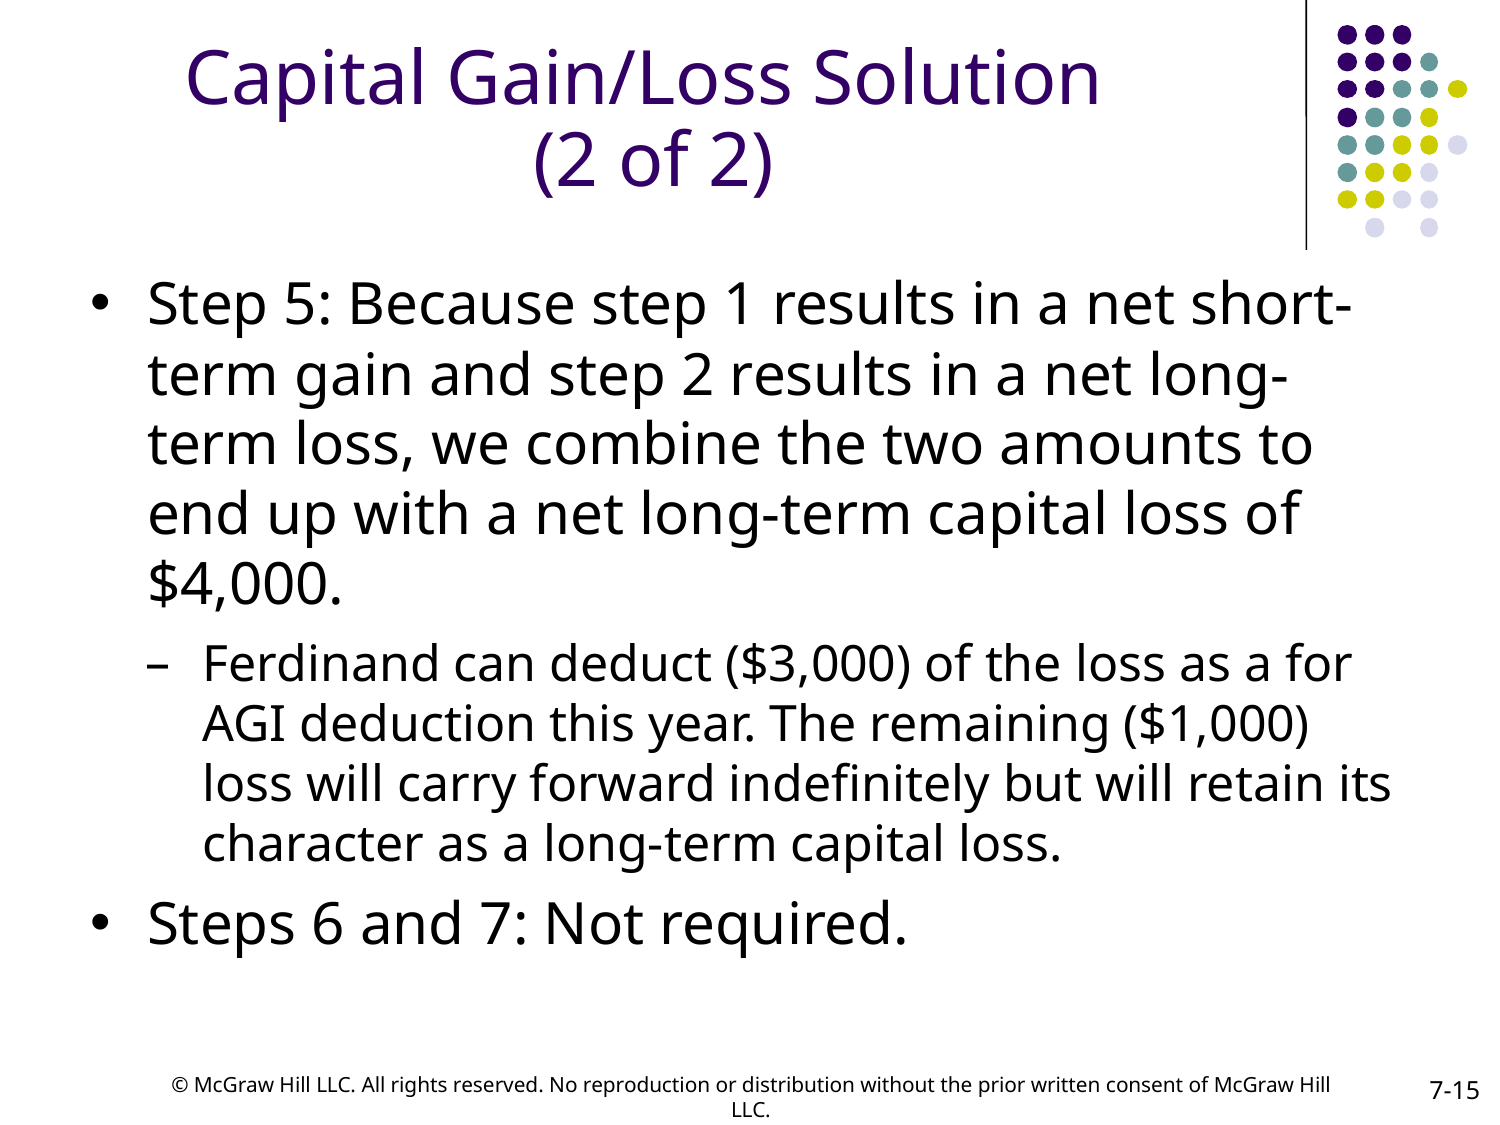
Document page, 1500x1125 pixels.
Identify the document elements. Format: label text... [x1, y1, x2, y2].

title Capital Gain/Loss Solution (2 of 2) [32, 8, 1275, 234]
slide_number 7-15 [1345, 1061, 1496, 1122]
list Step 5: Because step 1 results in a net short-term gain and step 2 results in a net long-term loss, we combine the two amounts to end up with a net long-term capital loss of $4,000. Ferdinand can deduct ($3,000) of the loss as a for AGI deduction this year. The remaining ($1,000) loss will carry forward indefinitely but will retain its character as a long-term capital loss. Steps 6 and 7: Not required. [75, 259, 1425, 1062]
